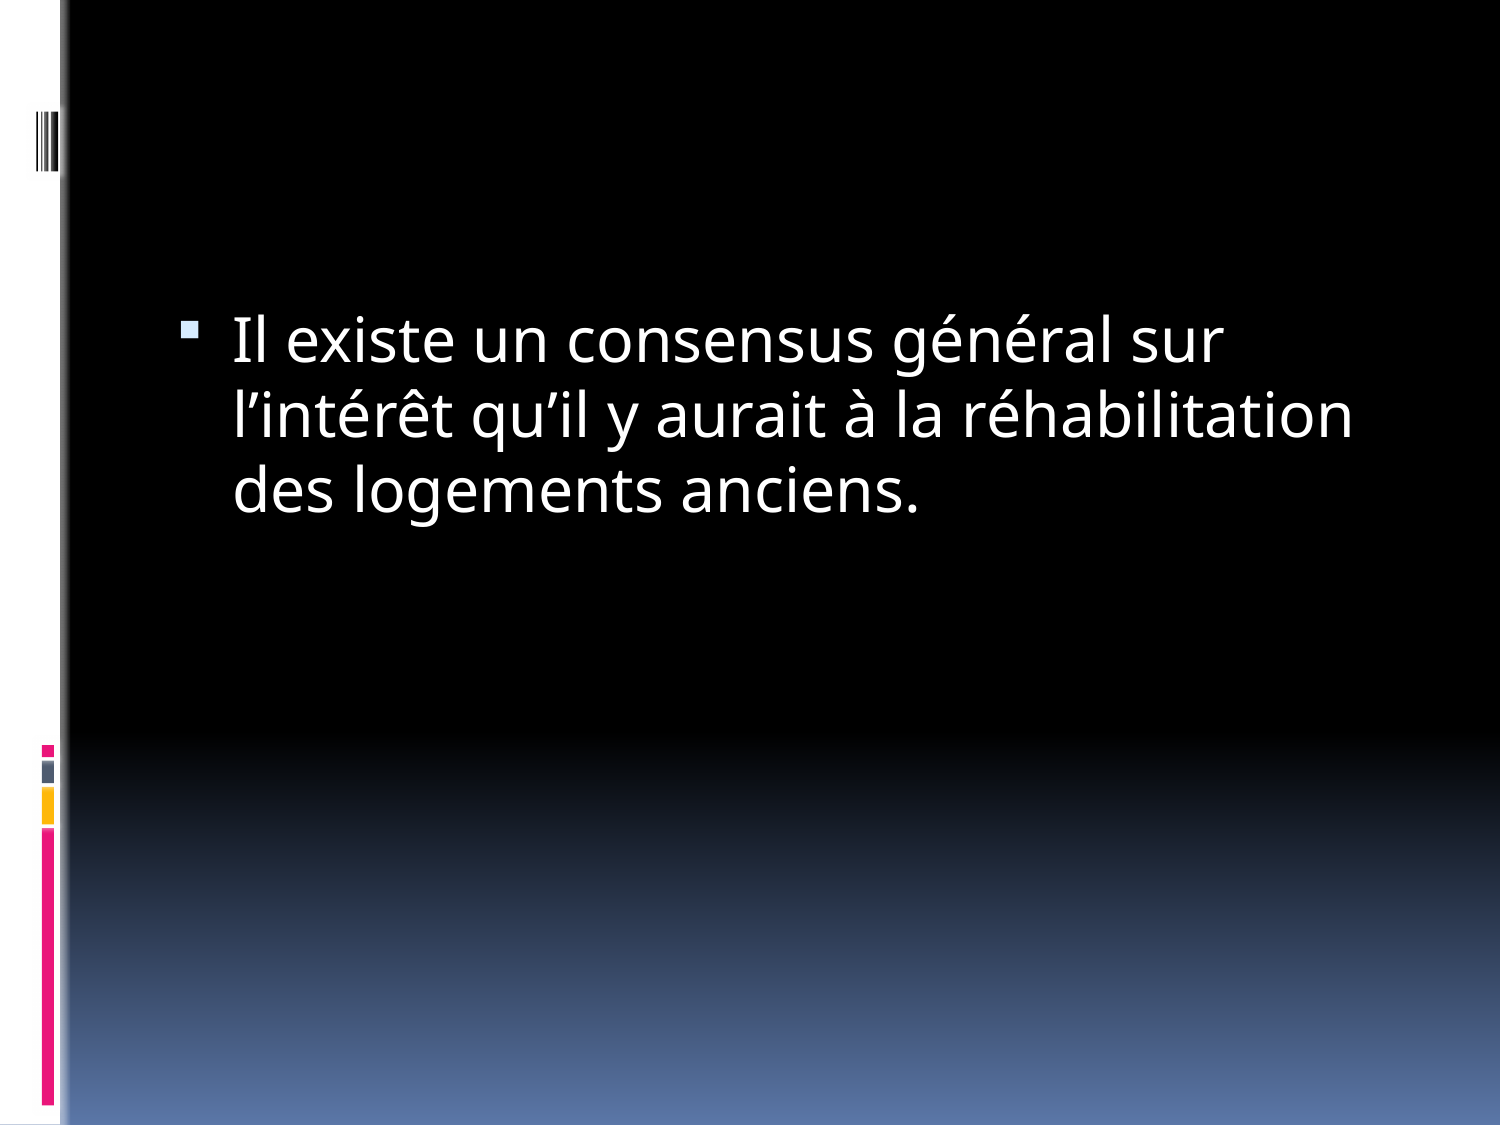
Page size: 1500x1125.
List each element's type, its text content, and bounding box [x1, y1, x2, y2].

list Il existe un consensus général sur l’intérêt qu’il y aurait à la réhabilitation des logements anciens. [150, 292, 1425, 1043]
